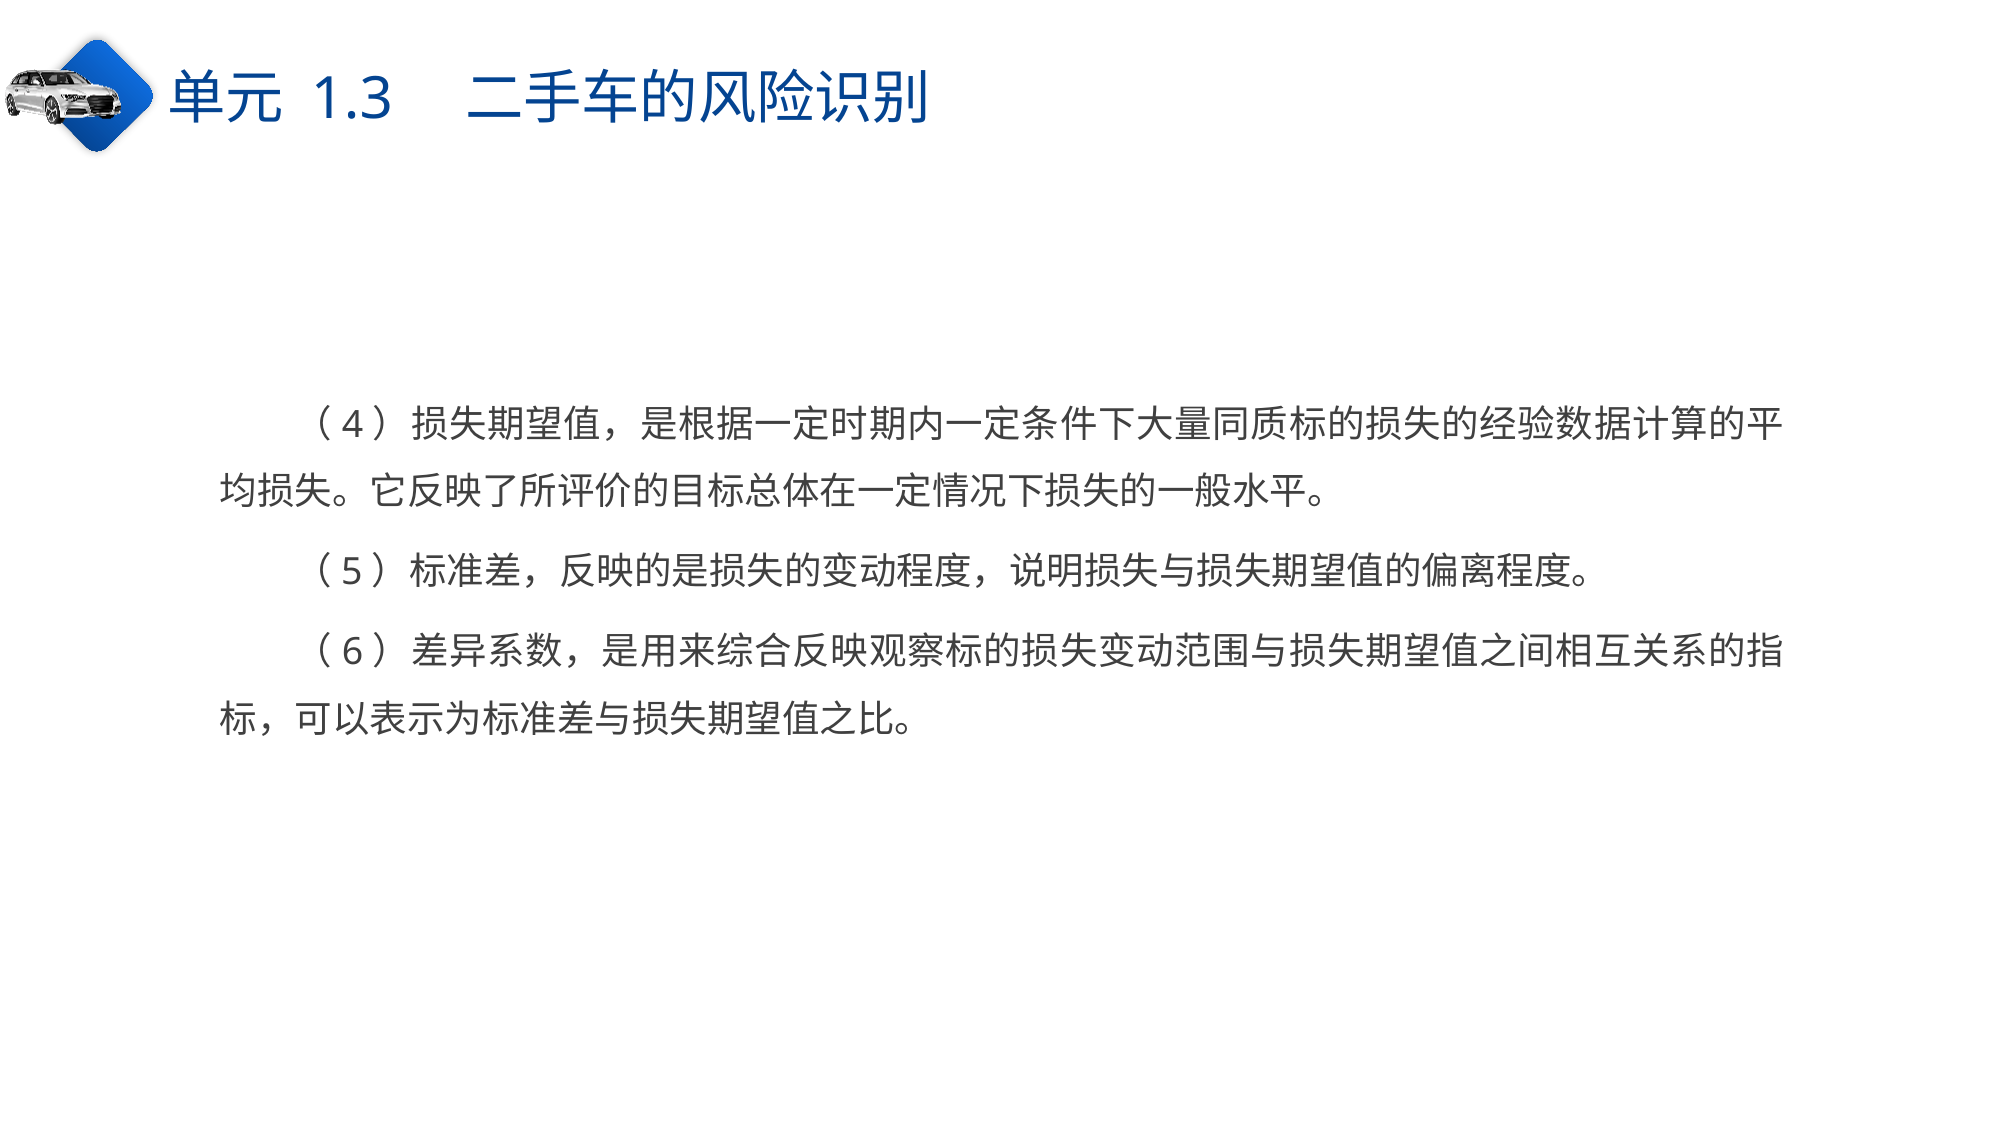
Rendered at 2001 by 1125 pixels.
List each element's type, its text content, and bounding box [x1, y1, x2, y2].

picture [0, 31, 125, 157]
text_box 单元 1.3 二手车的风险识别 [152, 52, 946, 138]
text_box （4）损失期望值，是根据一定时期内一定条件下大量同质标的损失的经验数据计算的平均损失。它反映了所评价的目标总体在一定情况下损失的一般水平。 （5）标准差，反映的是损失的变动程度，说明损失与损失期望值的偏离程度。 （6）差异系数，是用来综合反映观察标的损失变动范围与损失期望值之间相互关系的指标，可以表示为标准差与损失期望值之比。 [204, 369, 1800, 747]
